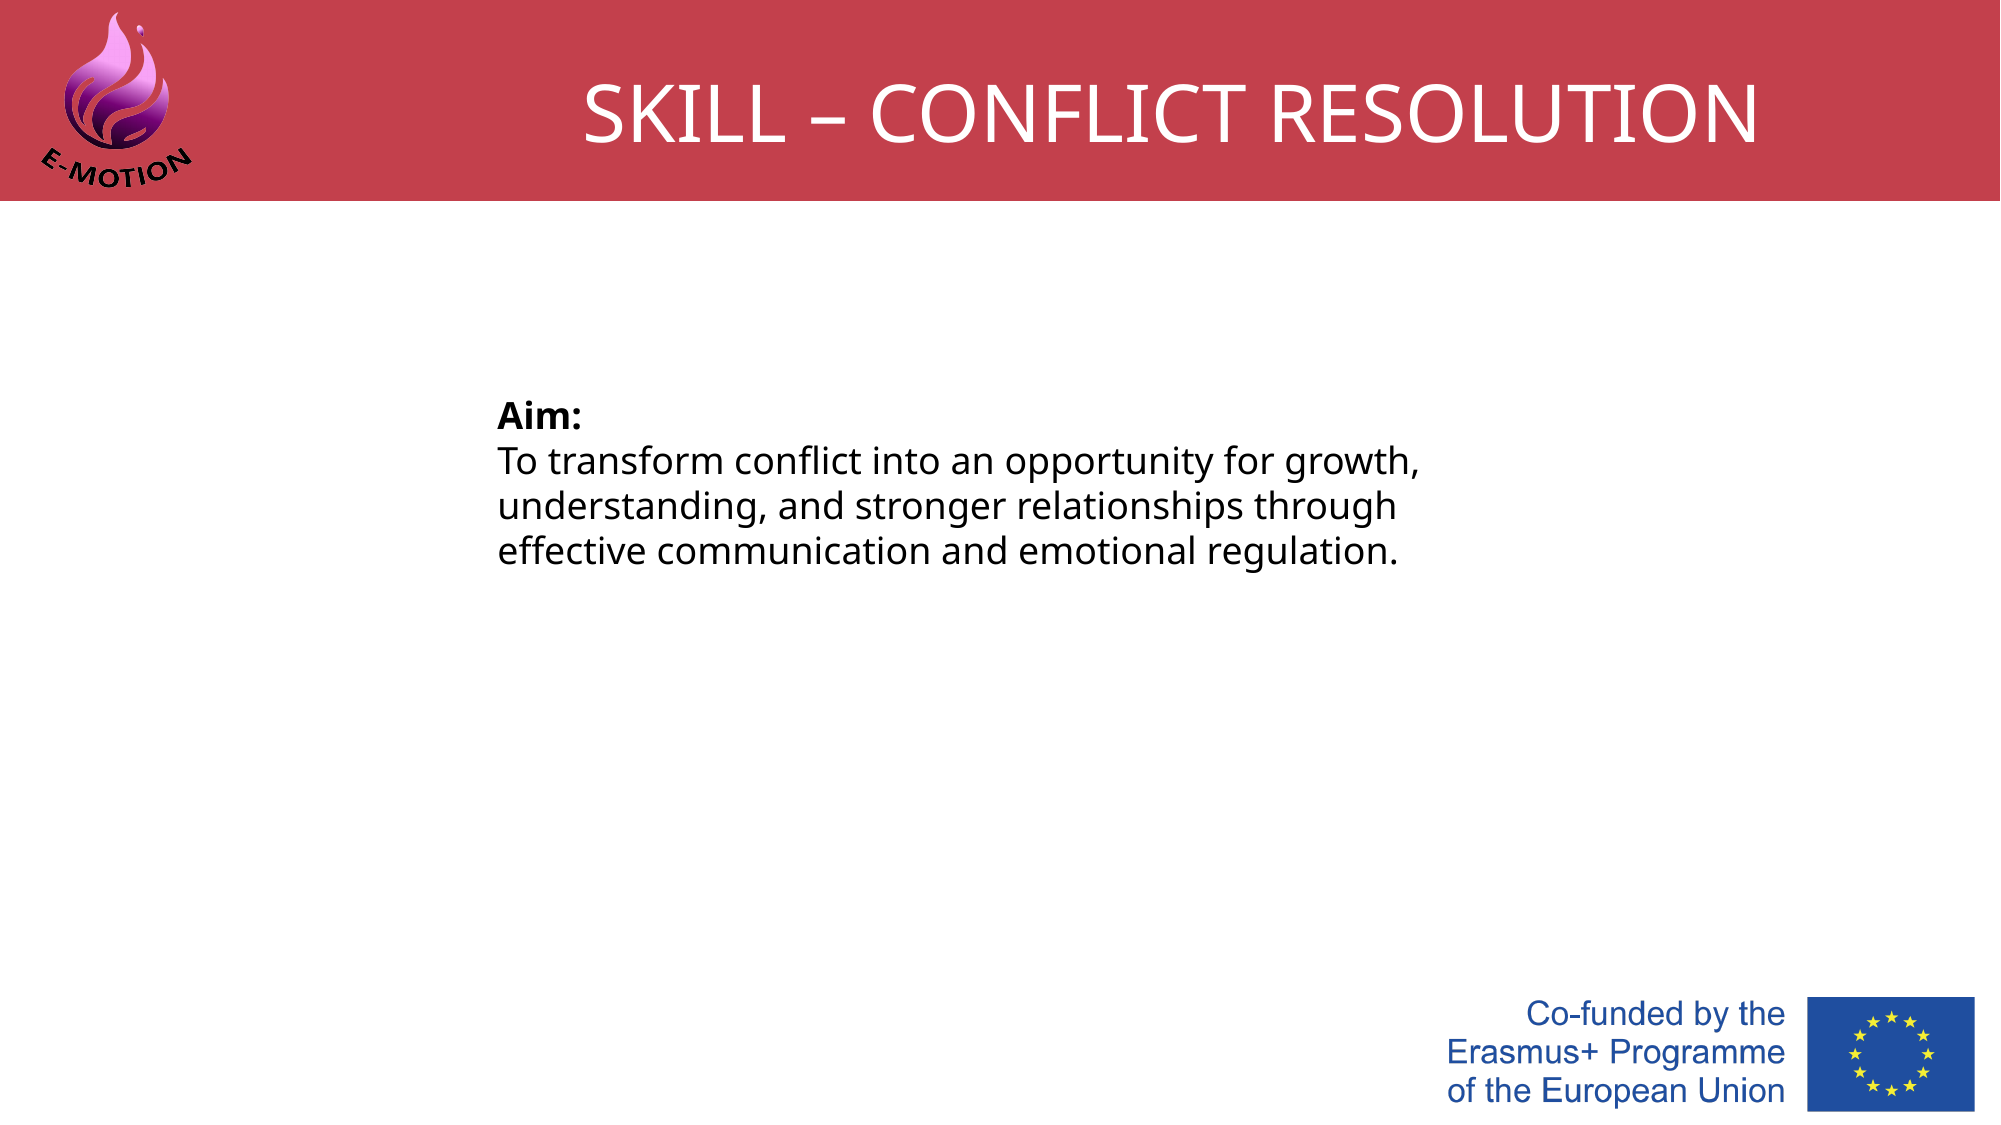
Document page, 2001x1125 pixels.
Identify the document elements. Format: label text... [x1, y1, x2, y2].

text_box Aim: To transform conflict into an opportunity for growth, understanding, and stronger relationships through effective communication and emotional regulation. [482, 385, 1495, 580]
picture [0, 0, 253, 247]
text_box SKILL – CONFLICT RESOLUTION [518, 55, 1778, 330]
